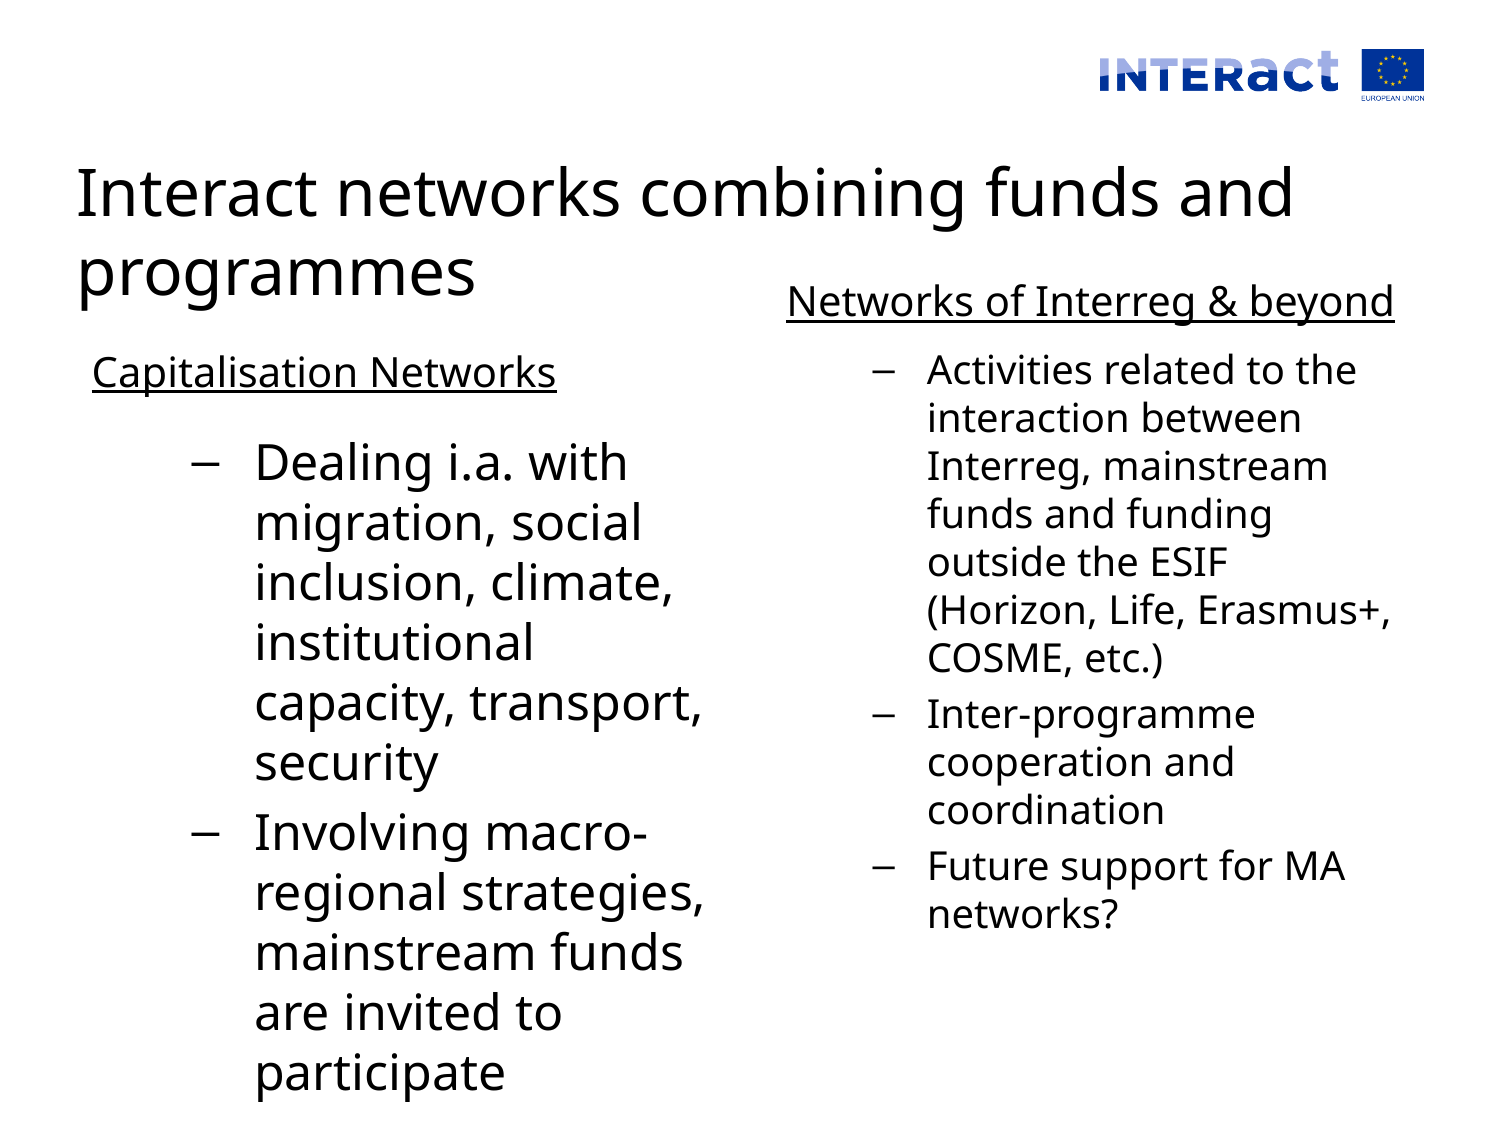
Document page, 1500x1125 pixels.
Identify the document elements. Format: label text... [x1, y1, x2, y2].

picture [1100, 49, 1424, 101]
list Capitalisation Networks [76, 338, 729, 417]
list Networks of Interreg & beyond [771, 267, 1423, 346]
list Activities related to the interaction between Interreg, mainstream funds and funding outside the ESIF (Horizon, Life, Erasmus+, COSME, etc.) Inter-programme cooperation and coordination Future support for MA networks? [771, 346, 1423, 949]
list Dealing i.a. with migration, social inclusion, climate, institutional capacity, transport, security Involving macro-regional strategies, mainstream funds are invited to participate [76, 422, 729, 1035]
title Interact networks combining funds and programmes [76, 151, 1424, 311]
